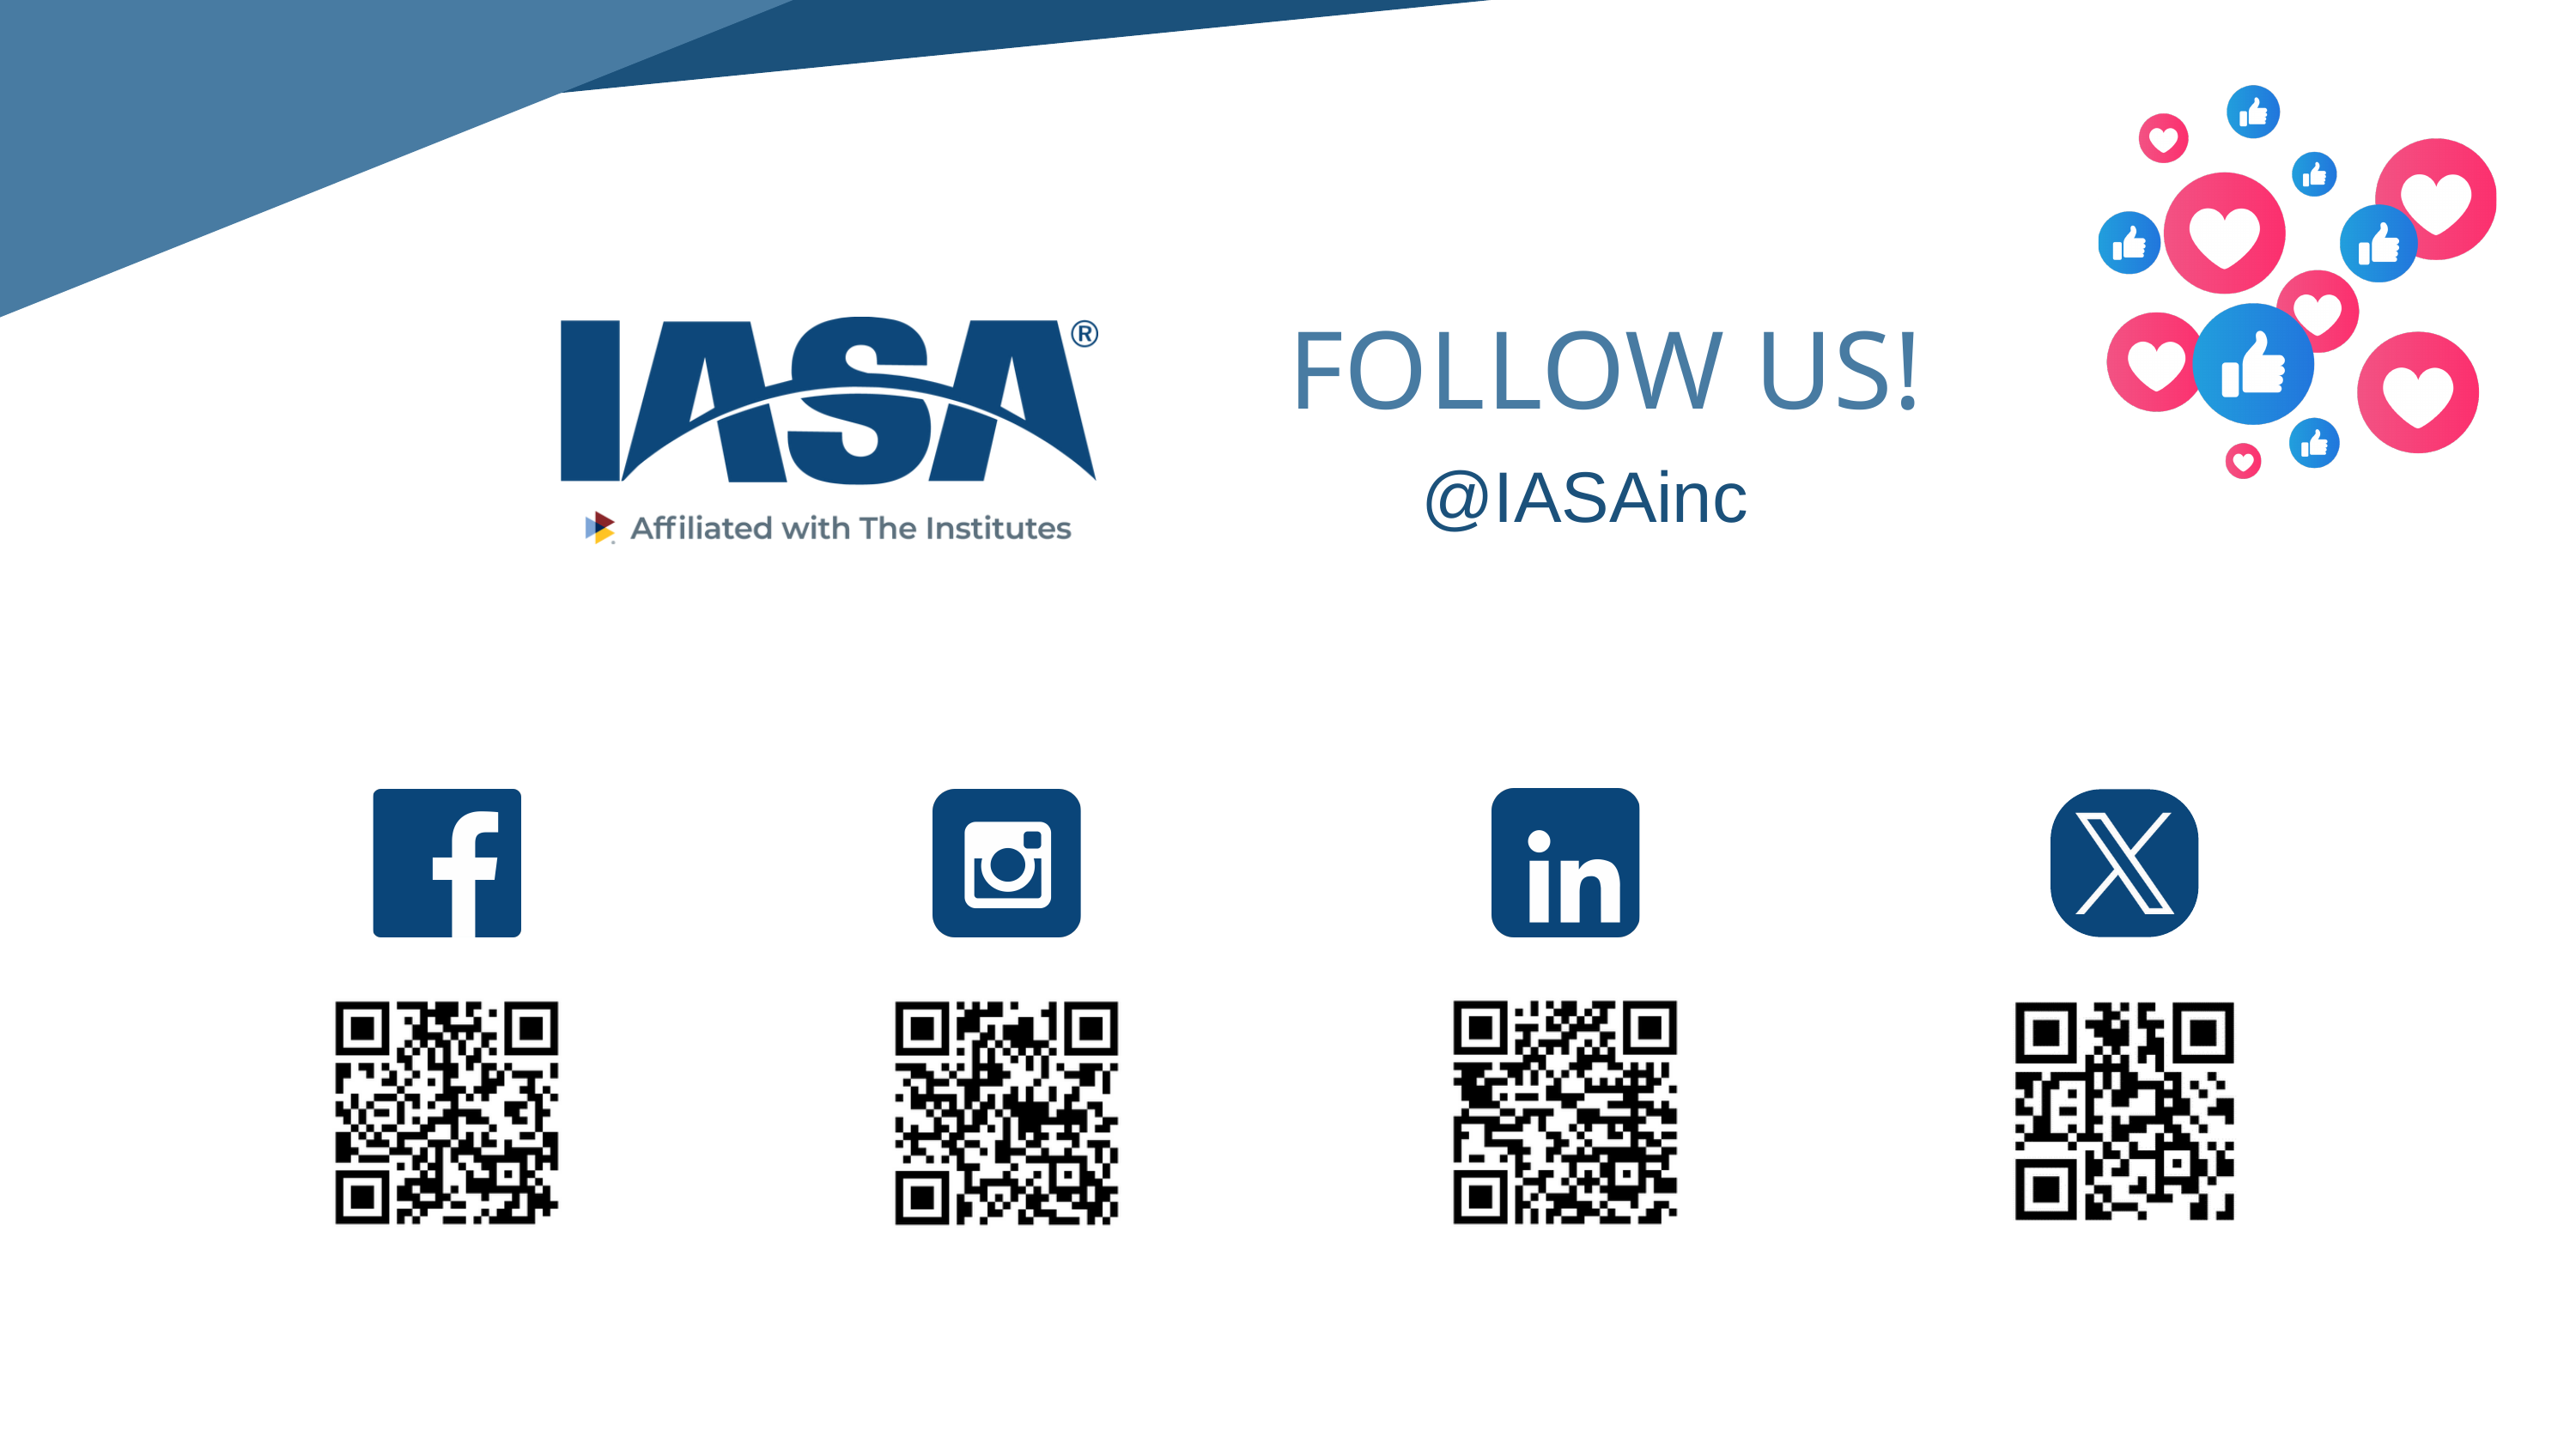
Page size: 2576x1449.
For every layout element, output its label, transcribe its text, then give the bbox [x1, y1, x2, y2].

text_box [1980, 969, 2269, 1257]
text_box [561, 317, 1098, 544]
text_box [562, 0, 1493, 95]
text_box [1421, 968, 1710, 1257]
text_box [303, 969, 591, 1258]
text_box [0, 0, 795, 319]
text_box [863, 969, 1151, 1258]
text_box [2050, 789, 2199, 937]
text_box FOLLOW US! [1287, 323, 2108, 431]
text_box [373, 789, 521, 937]
text_box @IASAinc [1408, 444, 1871, 543]
text_box [2098, 85, 2497, 479]
text_box [1492, 788, 1640, 937]
text_box [933, 789, 1081, 937]
